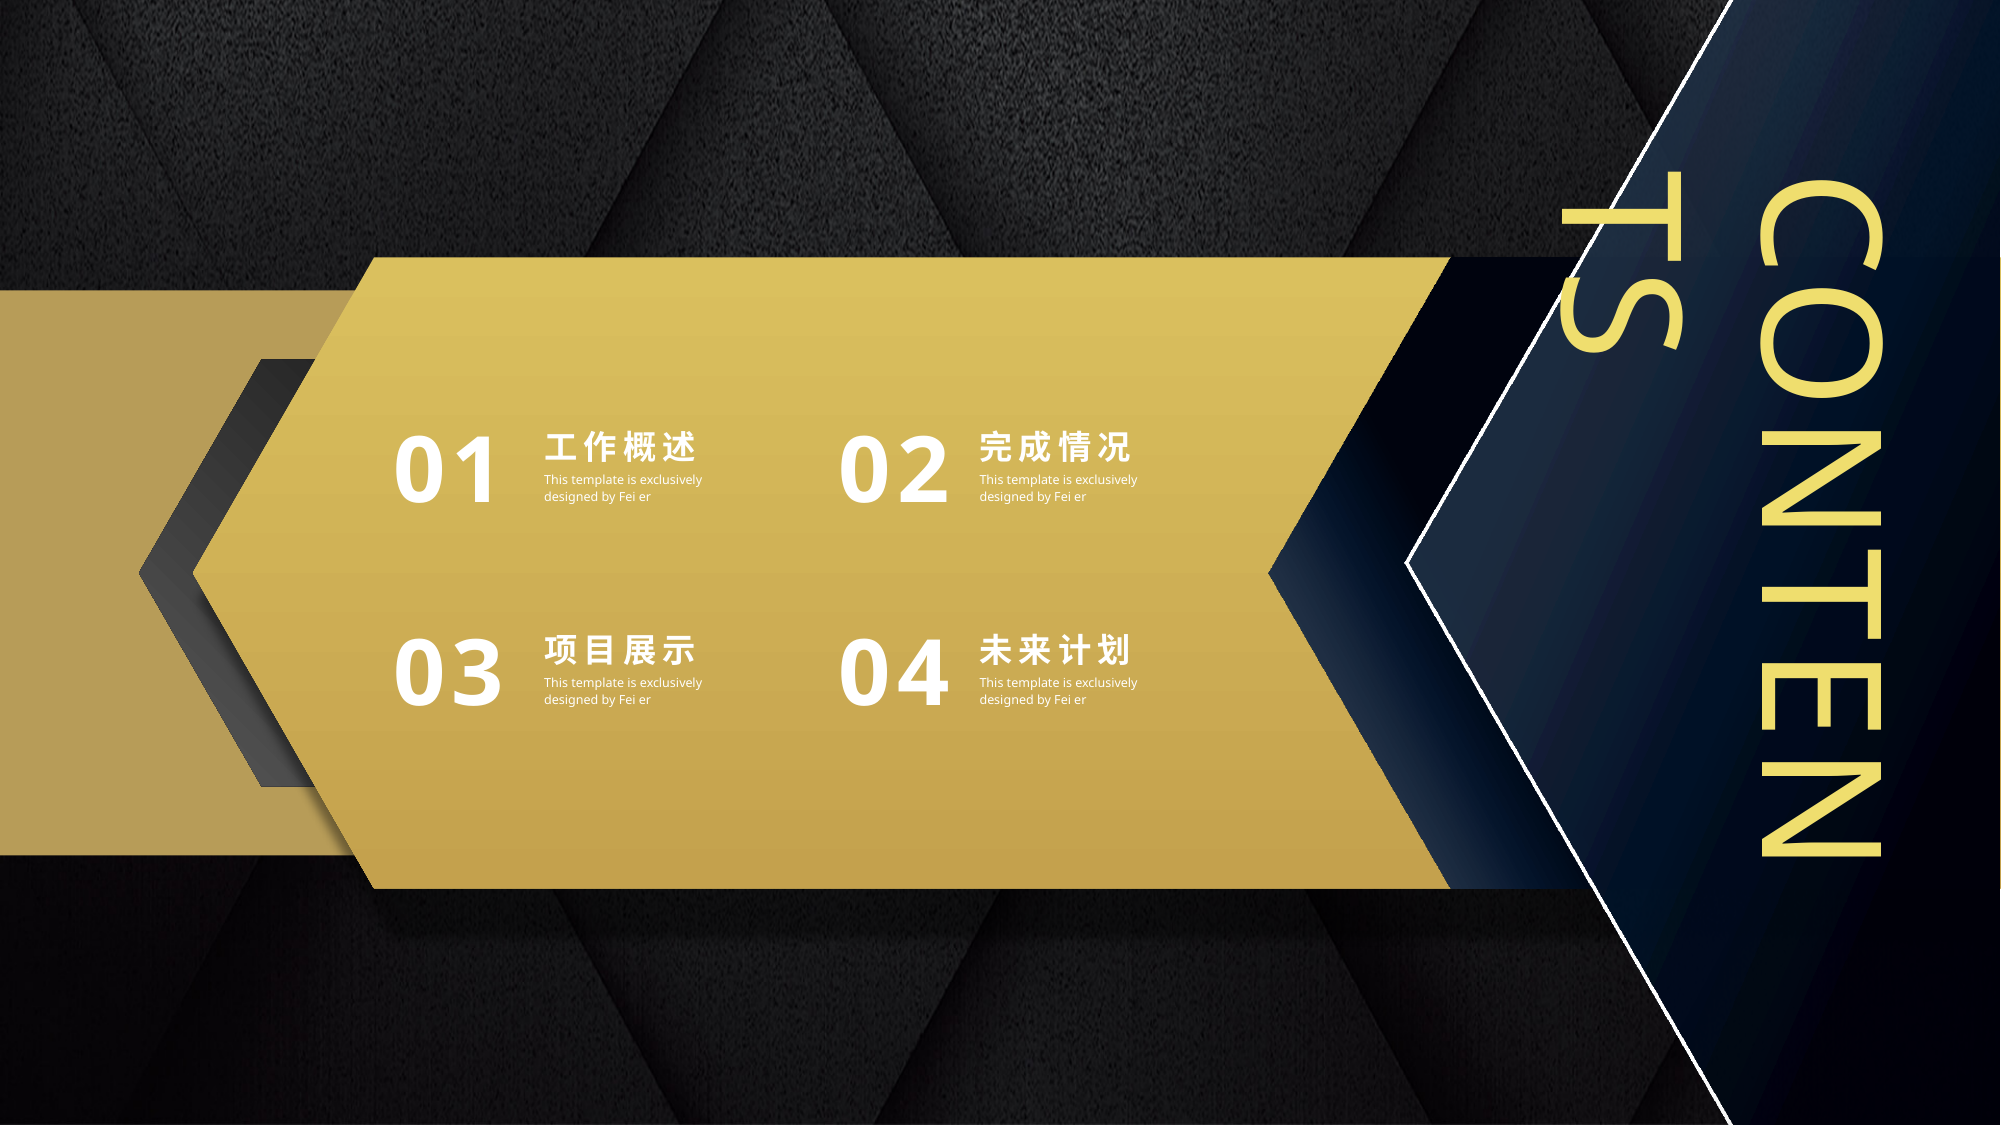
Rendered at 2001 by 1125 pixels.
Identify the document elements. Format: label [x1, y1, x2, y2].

picture [0, 0, 1404, 1125]
text_box [1404, 0, 2000, 1125]
